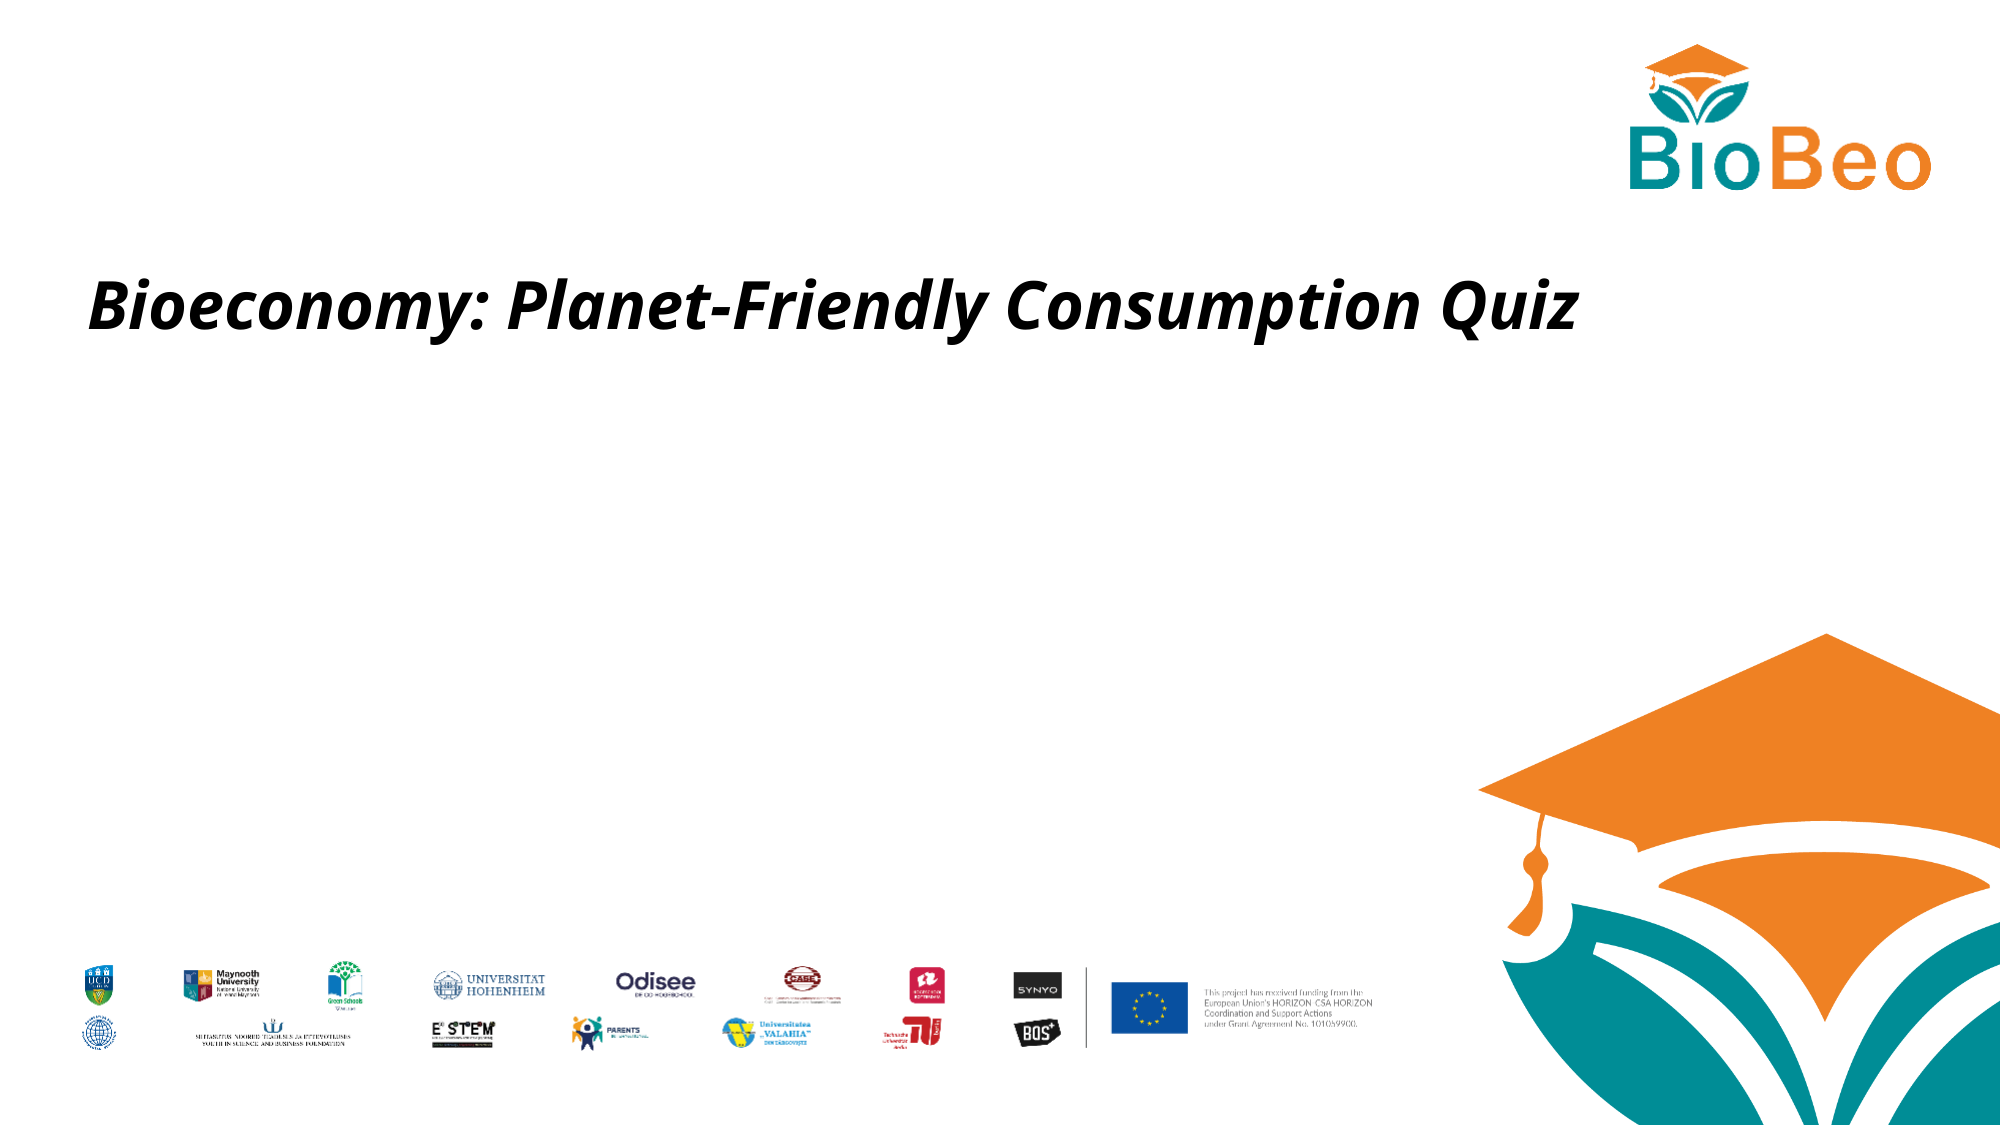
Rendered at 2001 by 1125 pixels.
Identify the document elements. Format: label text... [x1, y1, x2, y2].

title Bioeconomy: Planet-Friendly Consumption Quiz [72, 213, 1933, 402]
picture [59, 951, 1394, 1063]
picture [1433, 562, 2000, 1125]
picture [1628, 42, 1933, 192]
